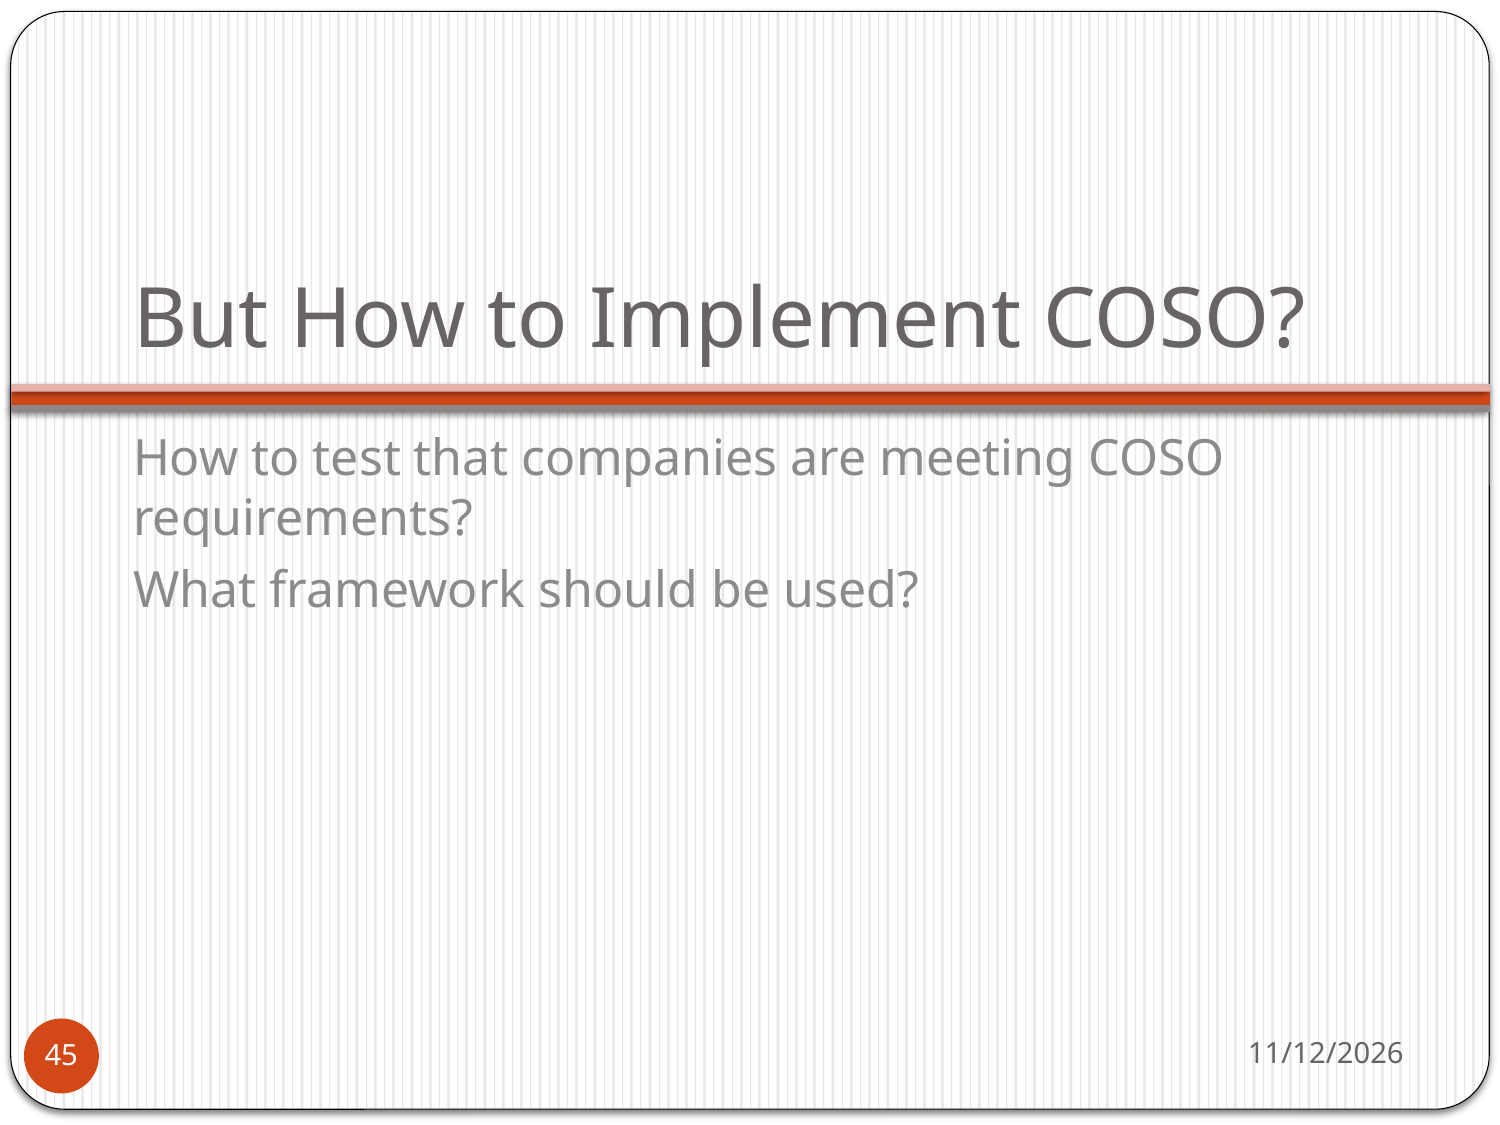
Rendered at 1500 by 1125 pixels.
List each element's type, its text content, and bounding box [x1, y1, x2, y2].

title But How to Implement COSO? [118, 156, 1394, 380]
slide_number 45 [23, 1018, 99, 1094]
list How to test that companies are meeting COSO requirements? What framework should be used? [118, 417, 1394, 638]
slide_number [1012, 1015, 1419, 1094]
